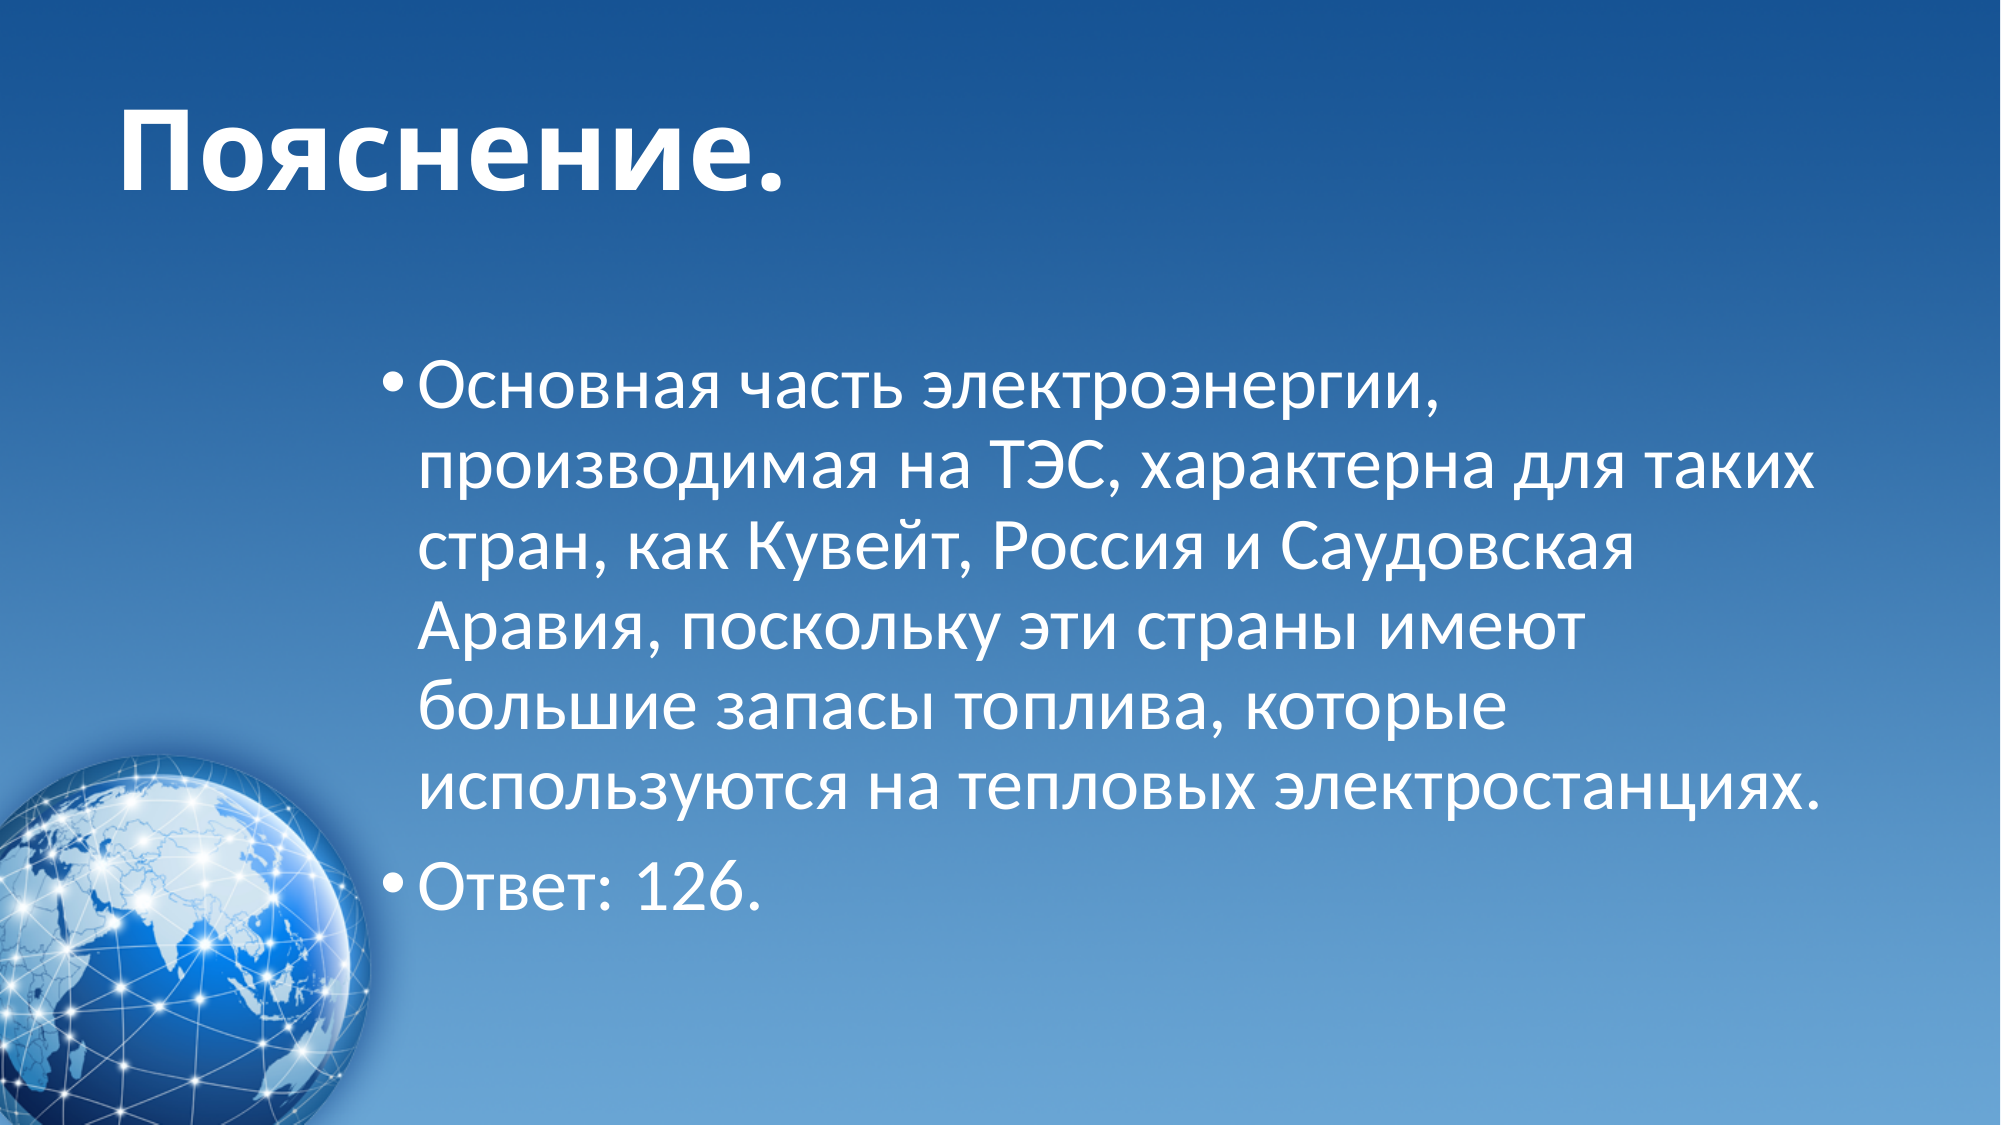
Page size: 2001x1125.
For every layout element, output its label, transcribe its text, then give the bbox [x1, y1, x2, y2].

list Основная часть электроэнергии, производимая на ТЭС, характерна для таких стран, как Кувейт, Россия и Саудовская Аравия, поскольку эти страны имеют большие запасы топлива, которые используются на тепловых электростанциях. Ответ: 126. [365, 337, 1863, 1014]
title Пояснение. [99, 45, 1863, 264]
picture [0, 0, 2001, 1125]
